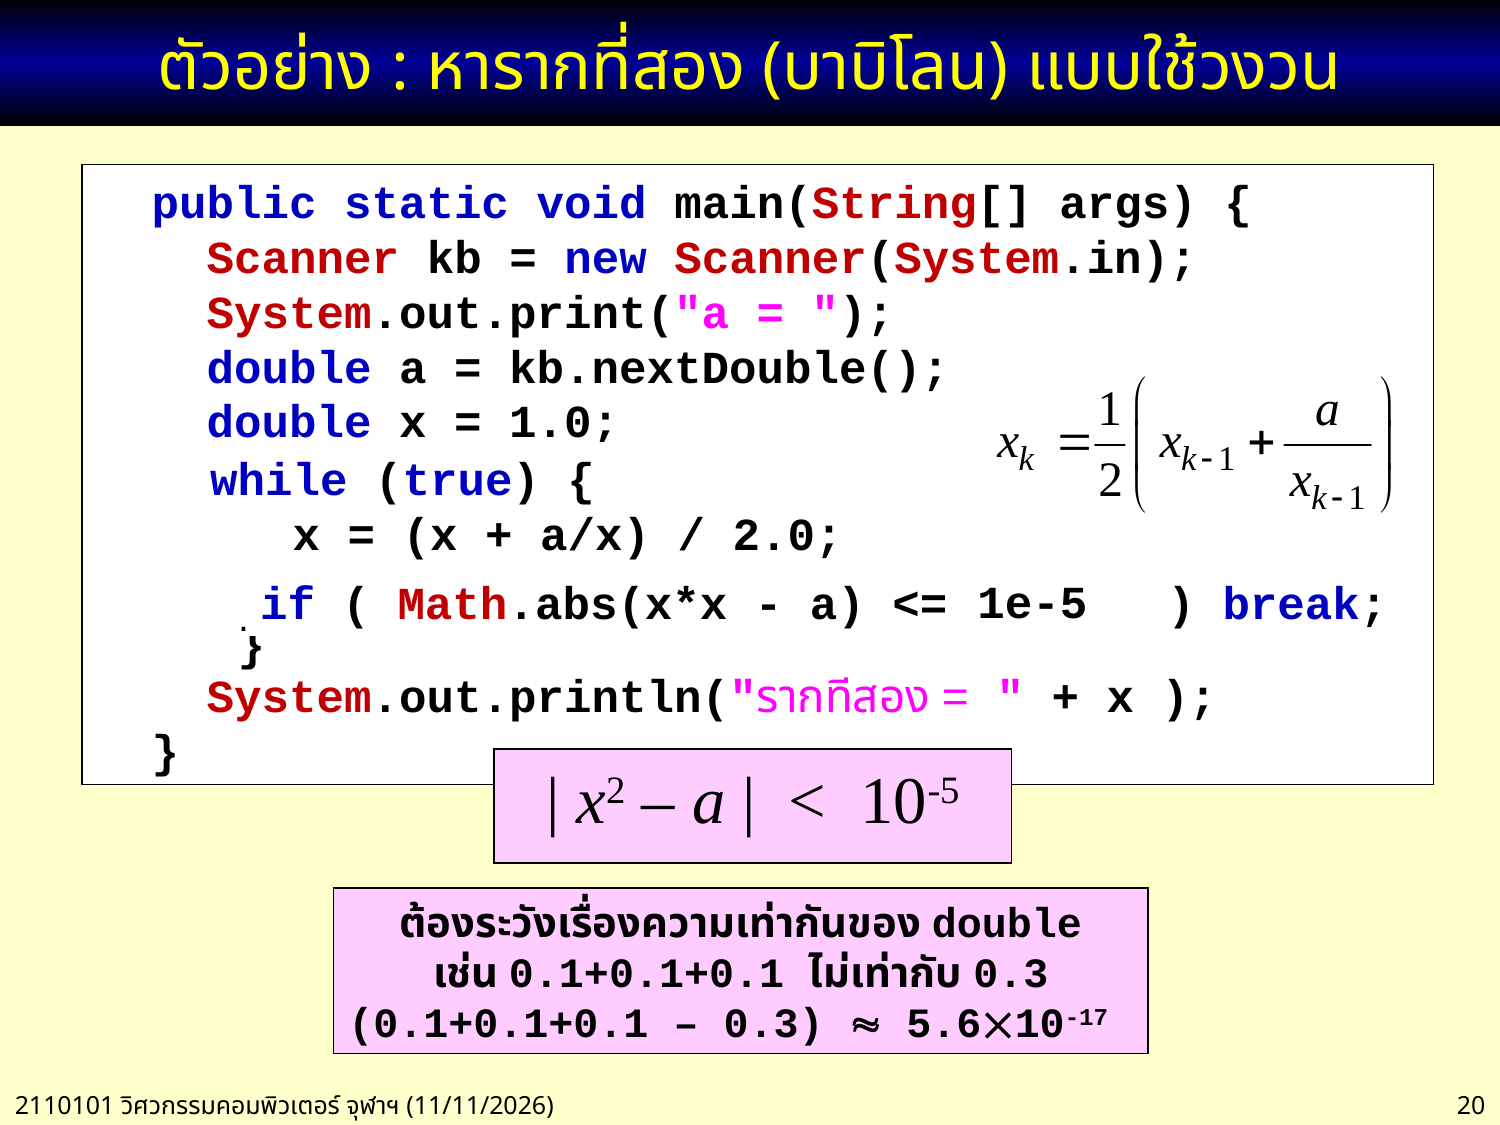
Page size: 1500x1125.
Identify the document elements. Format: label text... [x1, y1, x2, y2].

text_box while (true) { x = (x + a/x) / 2.0; } [140, 442, 1012, 678]
text_box ต้องระวังเรื่องความเท่ากันของ double เช่น 0.1+0.1+0.1 ไม่เท่ากับ 0.3 (0.1+0.1+0.1 – 0.3)  5.610-17 [333, 888, 1148, 1054]
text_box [985, 363, 1406, 527]
text_box public static void main(String[] args) { Scanner kb = new Scanner(System.in); System.out.print("a = "); double a = kb.nextDouble(); double x = 1.0; x = (x + a/x) / 2.0; x = (x + a/x) / 2.0; x = (x + a/x) / 2.0; x = (x + a/x) / 2.0; System.out.println("รากที่สอง = " + x ); } [81, 164, 1434, 785]
text_box 1e-5 [962, 564, 1169, 635]
text_box if ( Math.abs(x*x - a) <= 0.00001) break; [245, 565, 1413, 636]
text_box | x2 – a | < 10-5 [494, 748, 1012, 864]
text_box if (x*x == a) break; [245, 561, 868, 565]
title ตัวอย่าง : หารากที่สอง (บาบิโลน) แบบใช้วงวน [0, 0, 1500, 126]
